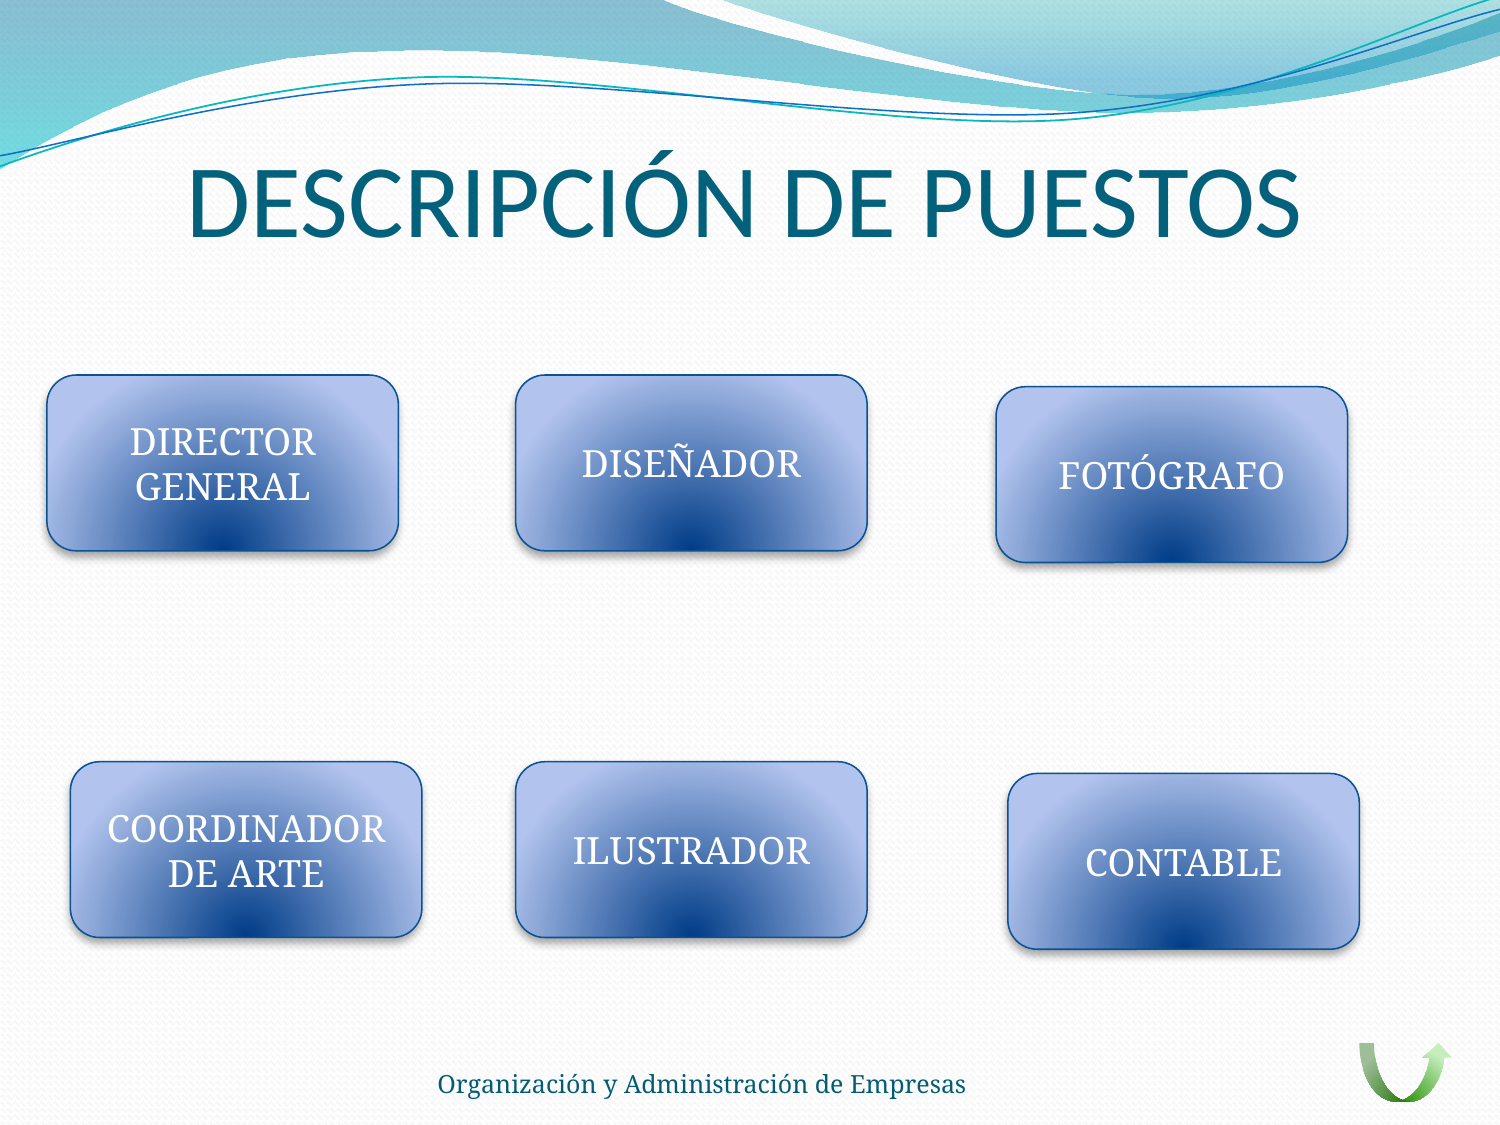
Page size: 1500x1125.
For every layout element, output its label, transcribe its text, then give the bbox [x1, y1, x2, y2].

text_box CONTABLE [1007, 772, 1361, 951]
text_box DISEÑADOR [514, 374, 868, 552]
title DESCRIPCIÓN DE PUESTOS [70, 70, 1421, 258]
text_box ILUSTRADOR [514, 760, 868, 939]
text_box FOTÓGRAFO [995, 385, 1349, 564]
text_box [1359, 1042, 1452, 1102]
text_box COORDINADOR DE ARTE [69, 760, 423, 939]
text_box DIRECTOR GENERAL [46, 374, 400, 552]
footer Organización y Administración de Empresas [437, 1042, 988, 1103]
